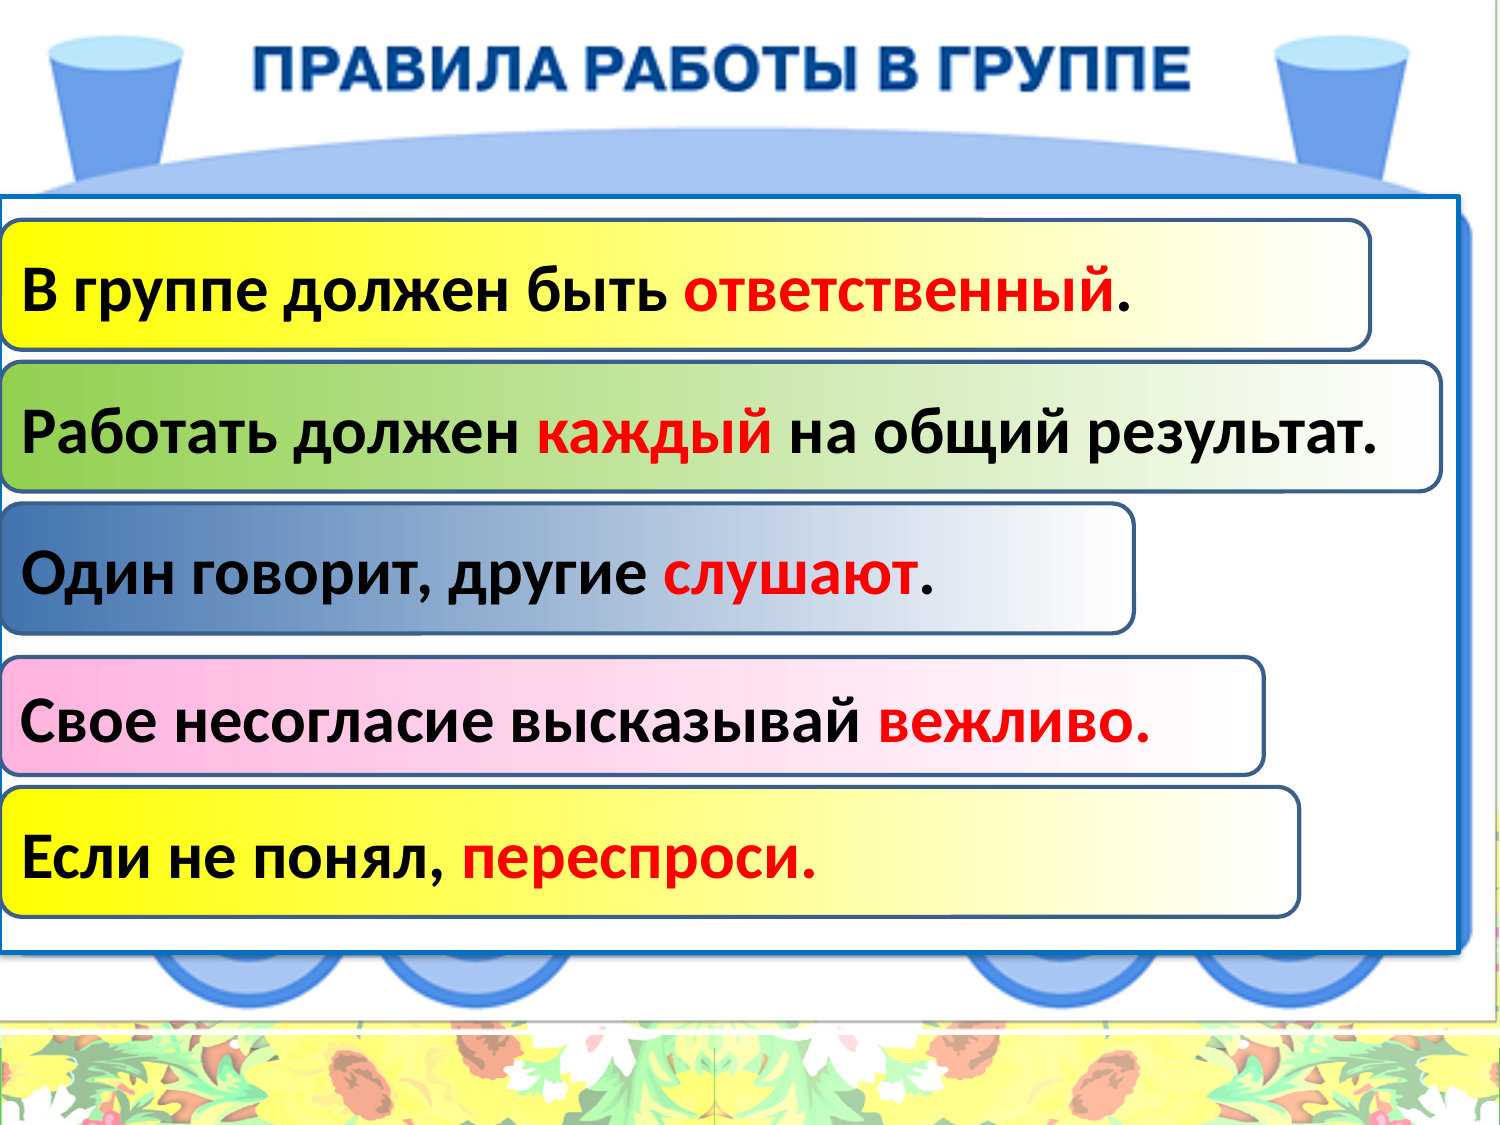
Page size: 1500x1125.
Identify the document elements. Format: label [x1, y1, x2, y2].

text_box [0, 1043, 1500, 1125]
picture [0, 0, 1500, 1036]
